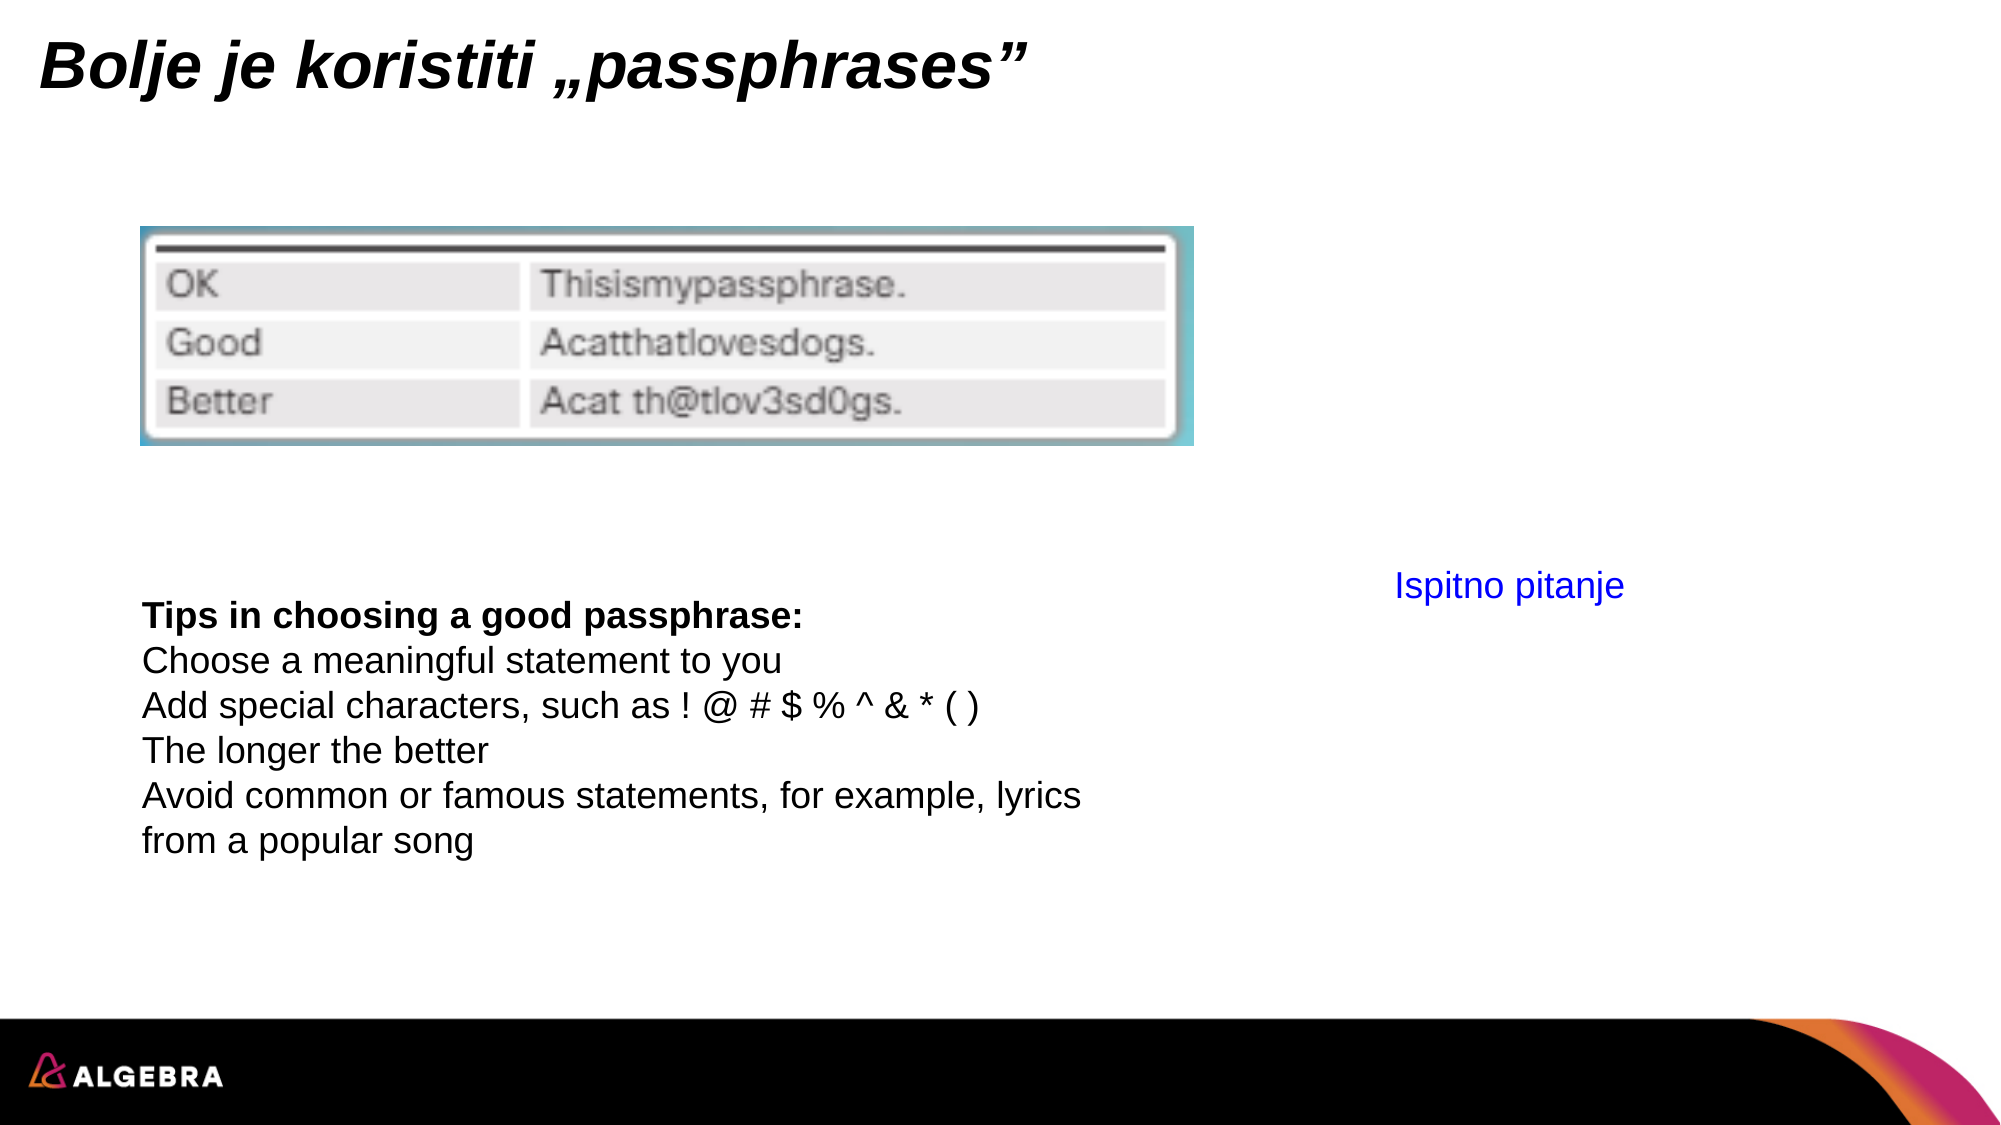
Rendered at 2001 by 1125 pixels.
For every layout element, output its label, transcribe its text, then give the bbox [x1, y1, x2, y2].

picture [0, 0, 2001, 1125]
title Bolje je koristiti „passphrases” [39, 23, 1989, 120]
text_box Tips in choosing a good passphrase: Choose a meaningful statement to you Add special characters, such as ! @ # $ % ^ & * ( ) The longer the better Avoid common or famous statements, for example, lyrics from a popular song [127, 583, 1128, 869]
text_box Ispitno pitanje [1379, 553, 1750, 614]
